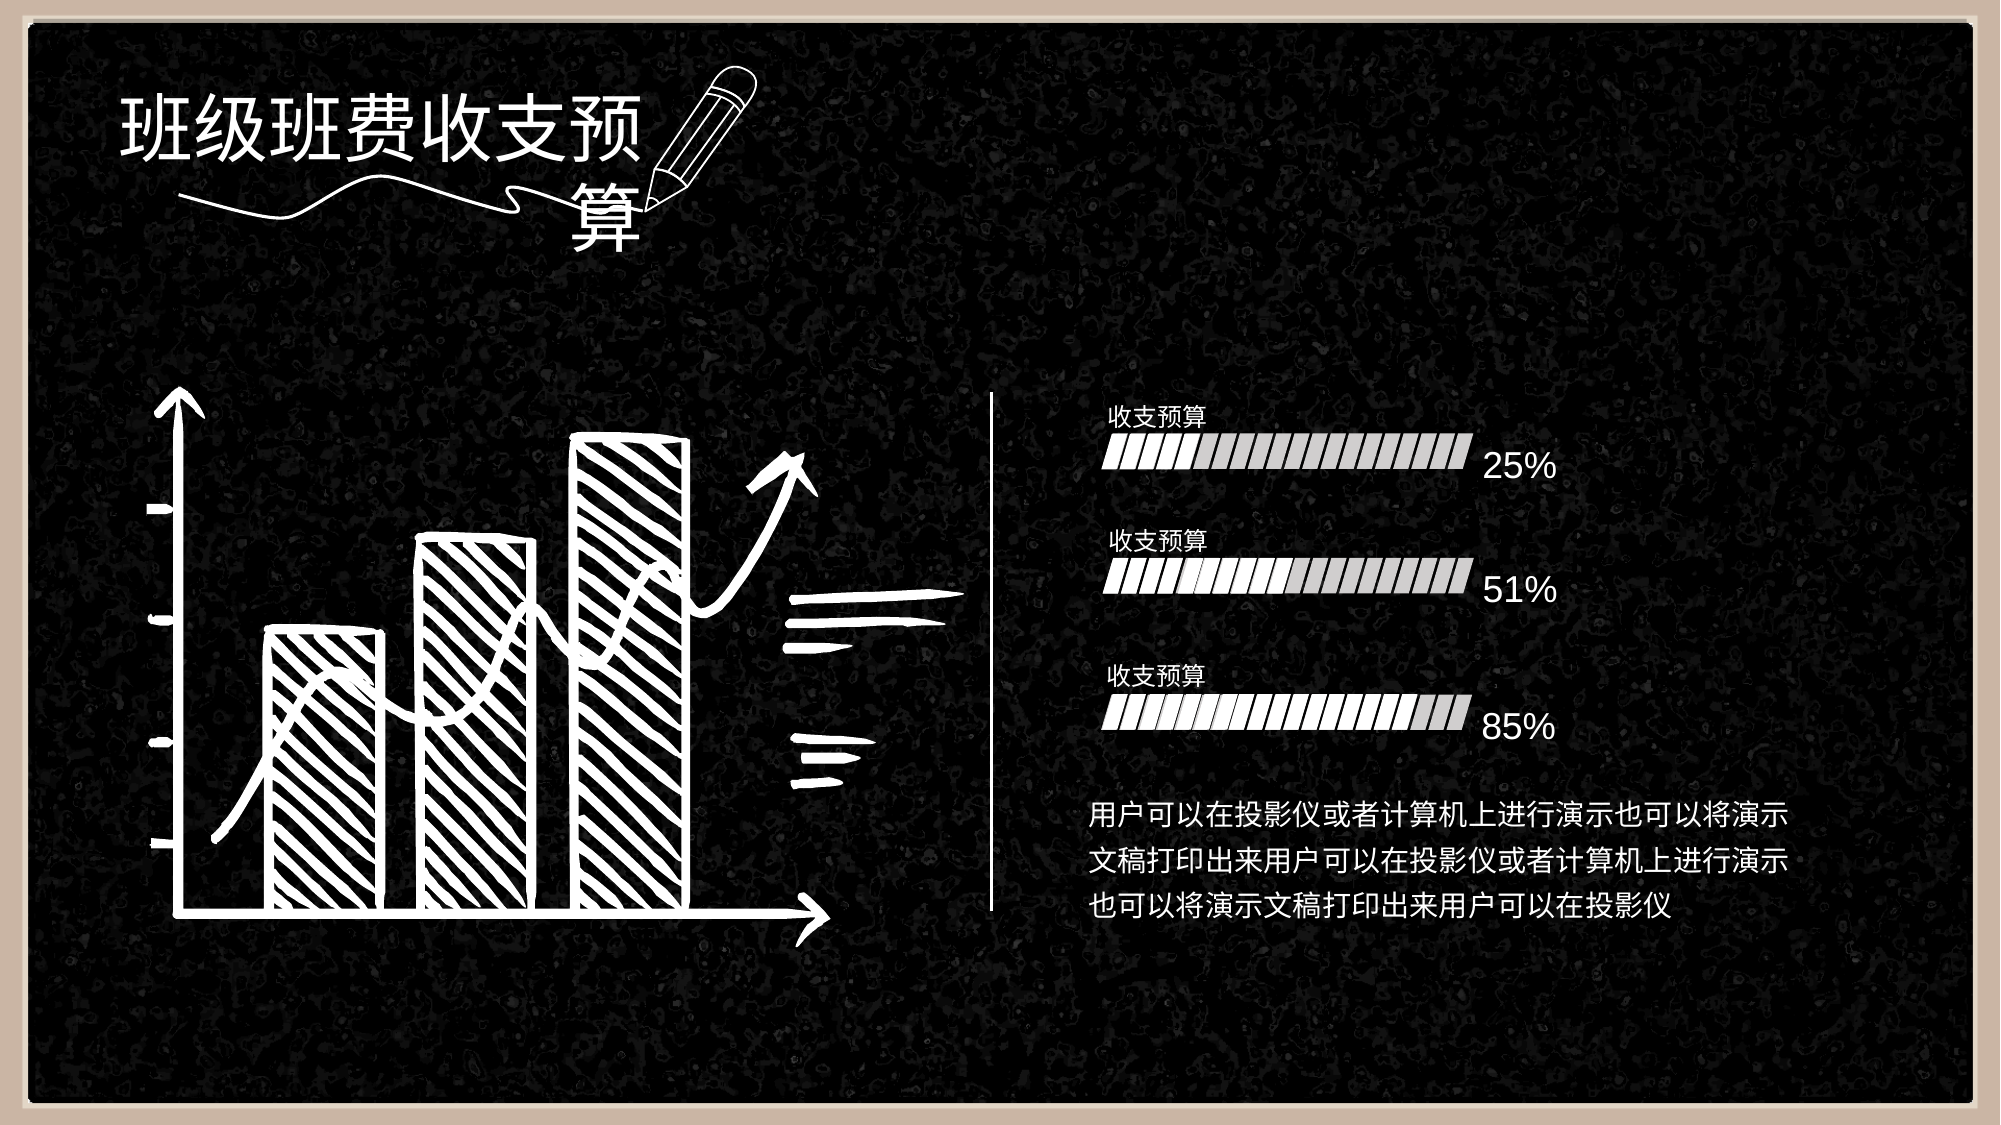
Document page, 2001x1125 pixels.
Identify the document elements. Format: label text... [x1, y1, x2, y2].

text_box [1200, 433, 1474, 469]
picture [0, 0, 2000, 1125]
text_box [1418, 694, 1473, 730]
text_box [146, 385, 972, 949]
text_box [1102, 694, 1418, 730]
text_box 用户可以在投影仪或者计算机上进行演示也可以将演示文稿打印出来用户可以在投影仪或者计算机上进行演示也可以将演示文稿打印出来用户可以在投影仪 [1073, 778, 1822, 929]
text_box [1102, 558, 1294, 594]
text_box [1101, 433, 1200, 470]
text_box 85% [1466, 681, 1586, 755]
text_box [1093, 509, 1587, 614]
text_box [83, 63, 774, 235]
text_box 25% [1467, 420, 1587, 494]
text_box 收支预算 [1092, 385, 1303, 439]
text_box 收支预算 [1091, 644, 1550, 699]
